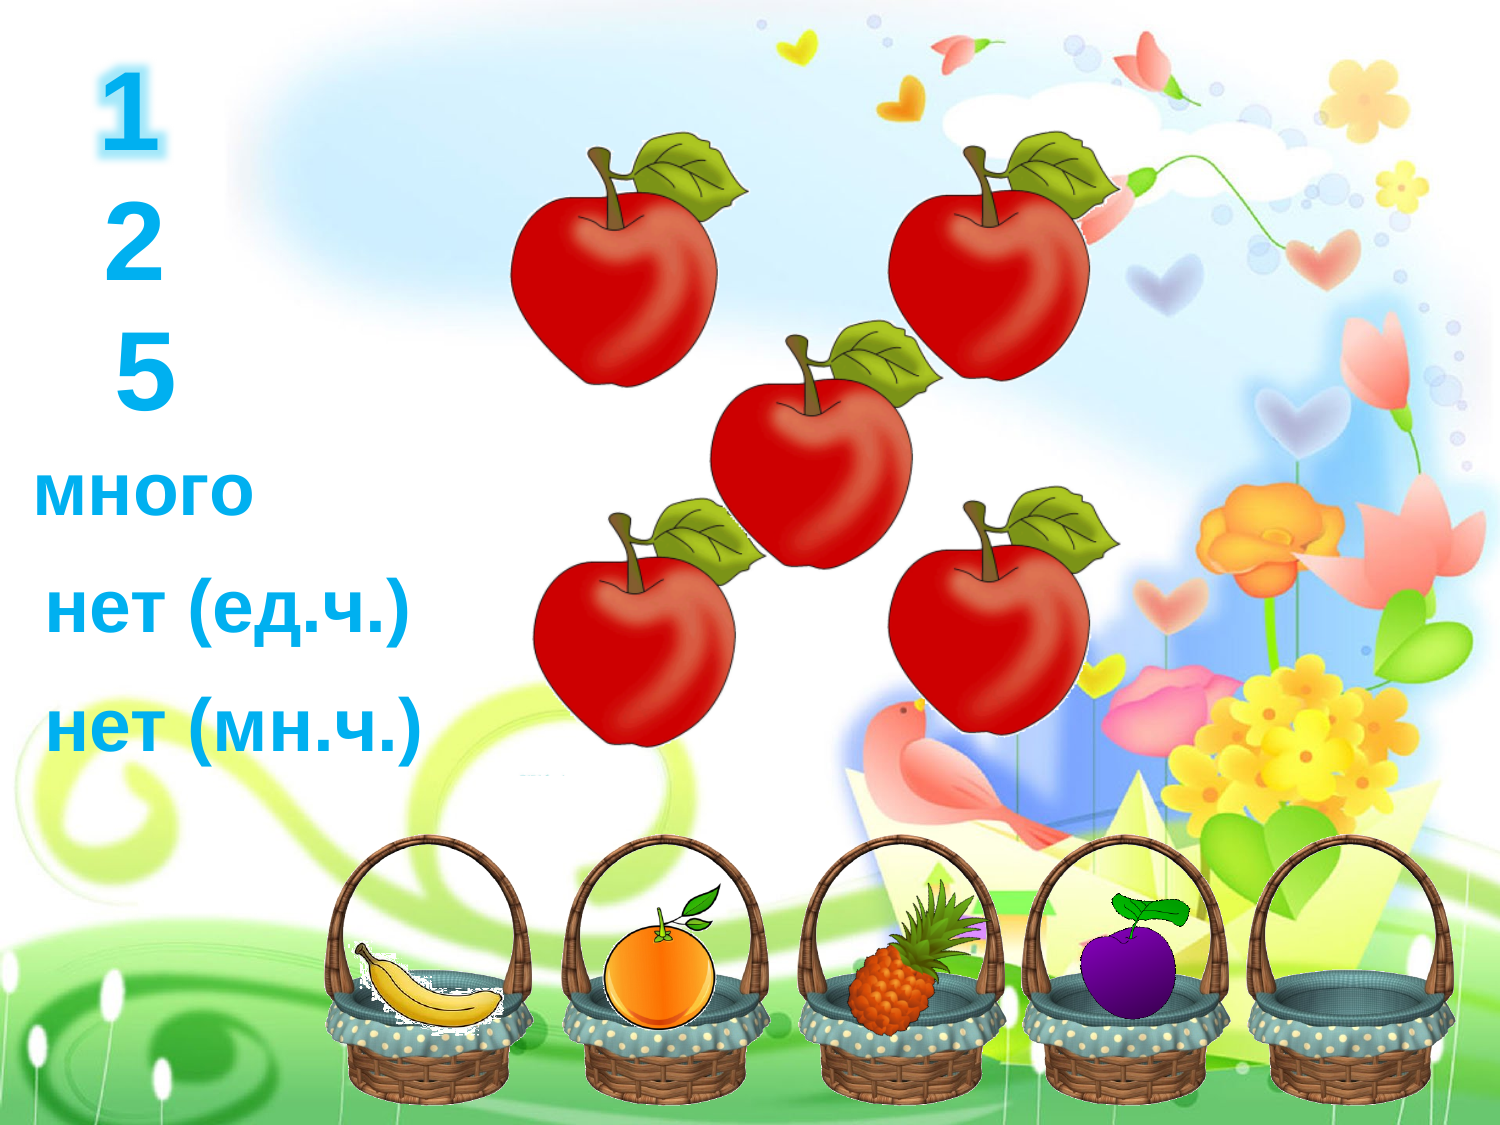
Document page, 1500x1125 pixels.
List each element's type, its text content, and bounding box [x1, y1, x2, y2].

text_box 5 [100, 290, 183, 432]
text_box нет (ед.ч.) [29, 550, 432, 656]
text_box 2 [88, 160, 183, 311]
picture [0, 0, 1500, 1125]
text_box 1 [76, 30, 183, 181]
text_box много [17, 432, 491, 538]
text_box нет (мн.ч.) [29, 668, 508, 774]
